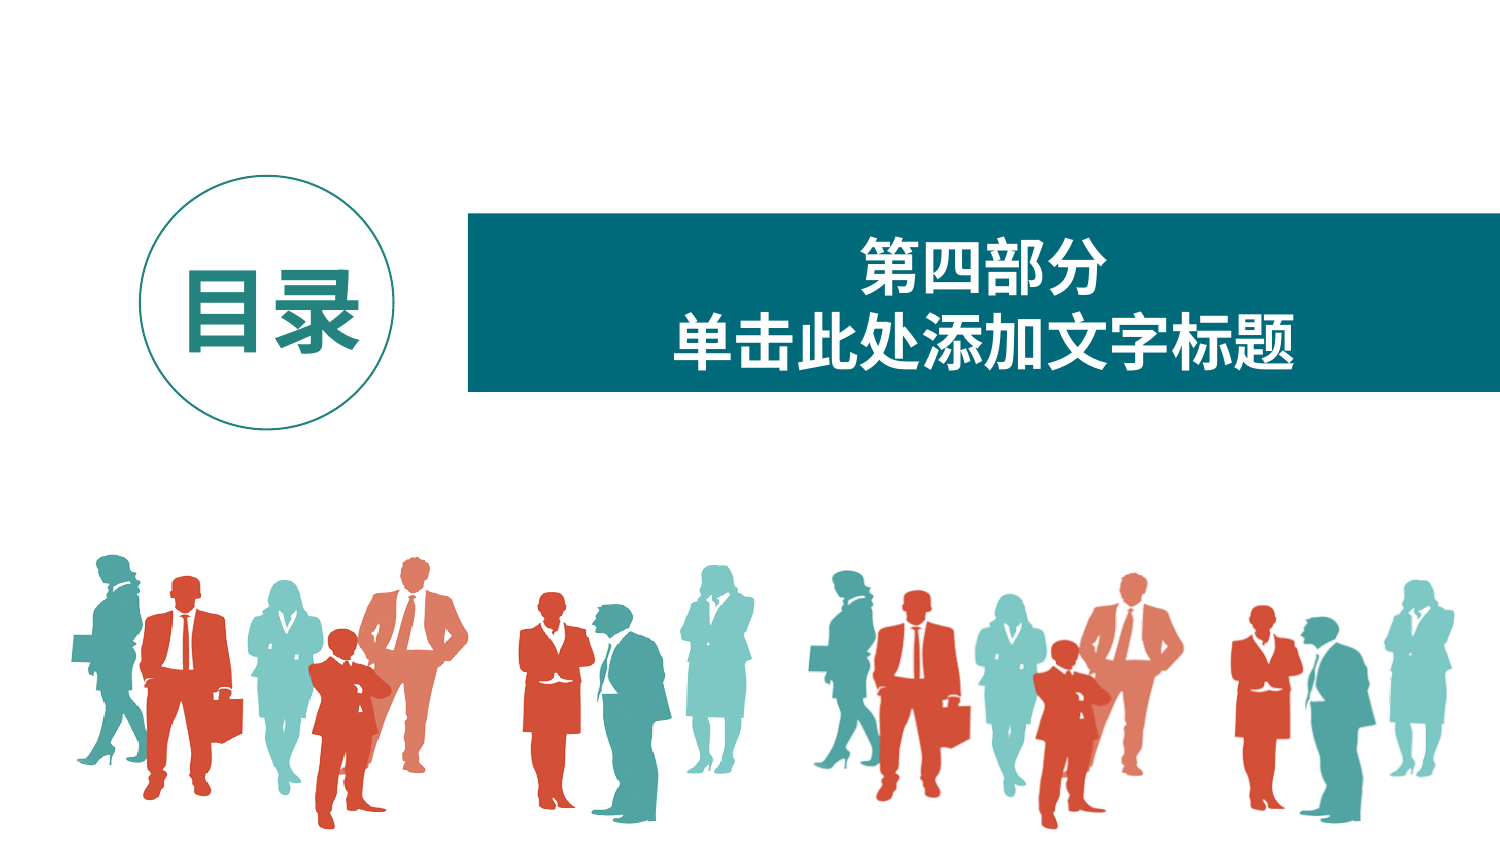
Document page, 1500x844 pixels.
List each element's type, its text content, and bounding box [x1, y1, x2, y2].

picture [807, 570, 1455, 830]
picture [70, 554, 756, 830]
text_box 第四部分 单击此处添加文字标题 [467, 212, 1500, 393]
text_box [138, 174, 395, 431]
